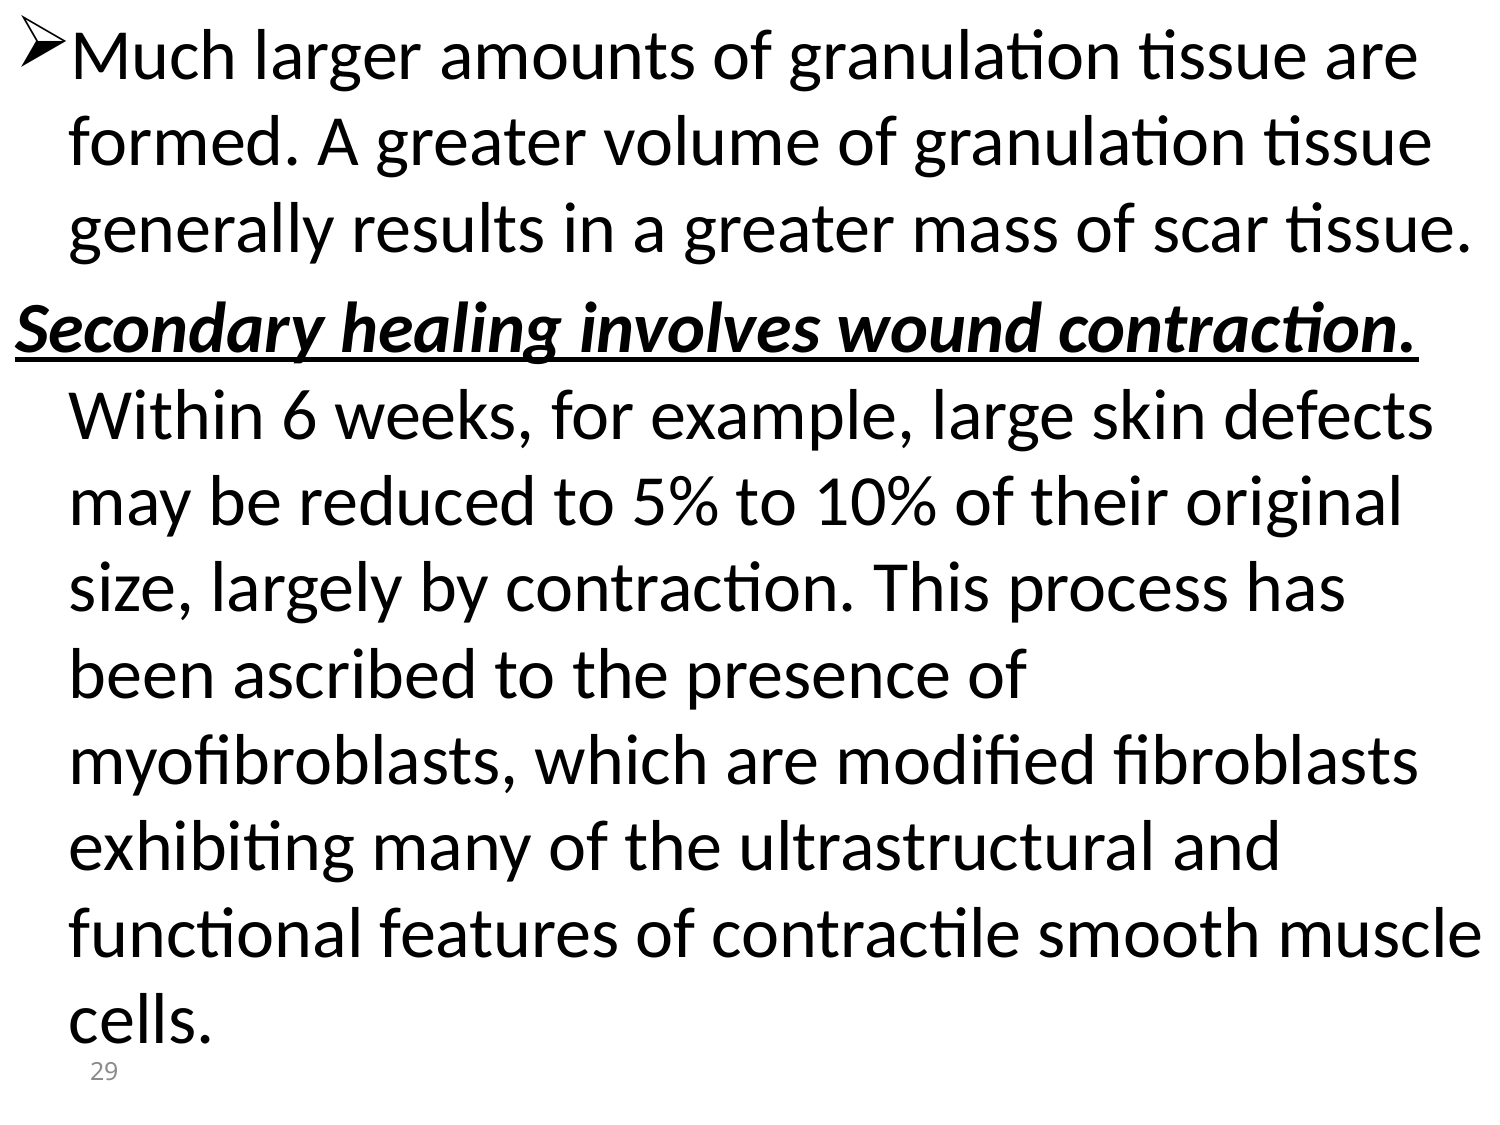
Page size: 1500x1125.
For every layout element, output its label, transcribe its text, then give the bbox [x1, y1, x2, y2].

list Much larger amounts of granulation tissue are formed. A greater volume of granulation tissue generally results in a greater mass of scar tissue. Secondary healing involves wound contraction. Within 6 weeks, for example, large skin defects may be reduced to 5% to 10% of their original size, largely by contraction. This process has been ascribed to the presence of myofibroblasts, which are modified fibroblasts exhibiting many of the ultrastructural and functional features of contractile smooth muscle cells. [0, 0, 1500, 1125]
slide_number 29 [75, 1042, 425, 1103]
